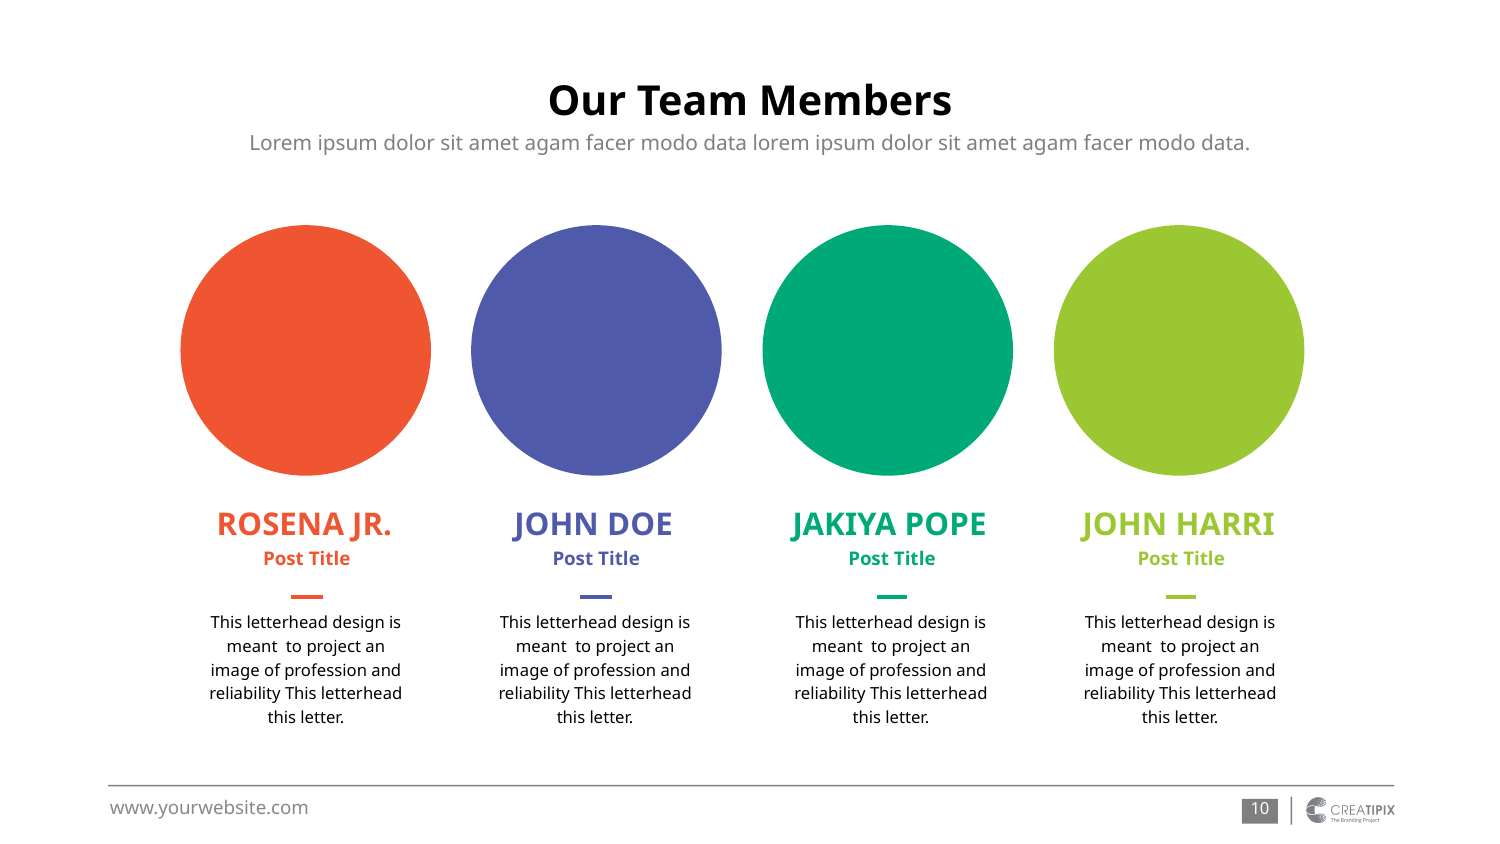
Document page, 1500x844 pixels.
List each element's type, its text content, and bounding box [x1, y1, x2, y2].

text_box [180, 305, 189, 396]
text_box [712, 302, 722, 399]
text_box [471, 304, 480, 397]
text_box This letterhead design is meant to project an image of profession and reliability This letterhead this letter. [1075, 609, 1286, 726]
text_box [1138, 469, 1220, 476]
text_box [556, 469, 637, 476]
text_box [1295, 302, 1305, 398]
text_box [421, 301, 431, 400]
text_box [1004, 303, 1014, 398]
text_box [847, 469, 929, 476]
text_box JOHN DOE [480, 506, 707, 551]
text_box [834, 225, 941, 237]
text_box [762, 302, 772, 399]
text_box This letterhead design is meant to project an image of profession and reliability This letterhead this letter. [201, 609, 411, 726]
picture [485, 239, 708, 462]
text_box [252, 225, 359, 237]
text_box This letterhead design is meant to project an image of profession and reliability This letterhead this letter. [786, 609, 996, 726]
text_box JAKIYA POPE [776, 506, 1003, 551]
text_box [543, 225, 650, 237]
picture [1306, 797, 1395, 823]
text_box Post Title [196, 547, 418, 575]
text_box [1053, 303, 1063, 398]
text_box JOHN HARRI [1065, 506, 1292, 551]
title Our Team Members [103, 69, 1397, 128]
list Lorem ipsum dolor sit amet agam facer modo data lorem ipsum dolor sit amet agam facer modo data. [107, 128, 1393, 156]
text_box Post Title [1070, 547, 1292, 575]
text_box [265, 469, 347, 476]
picture [194, 239, 417, 462]
text_box [1126, 225, 1233, 237]
footer www.yourwebsite.com [94, 794, 455, 819]
text_box Post Title [485, 547, 707, 575]
text_box This letterhead design is meant to project an image of profession and reliability This letterhead this letter. [490, 609, 700, 726]
slide_number ‹#› [1235, 792, 1286, 827]
text_box ROSENA JR. [191, 506, 418, 551]
text_box Post Title [781, 547, 1003, 575]
picture [777, 239, 1000, 462]
picture [1068, 239, 1291, 462]
